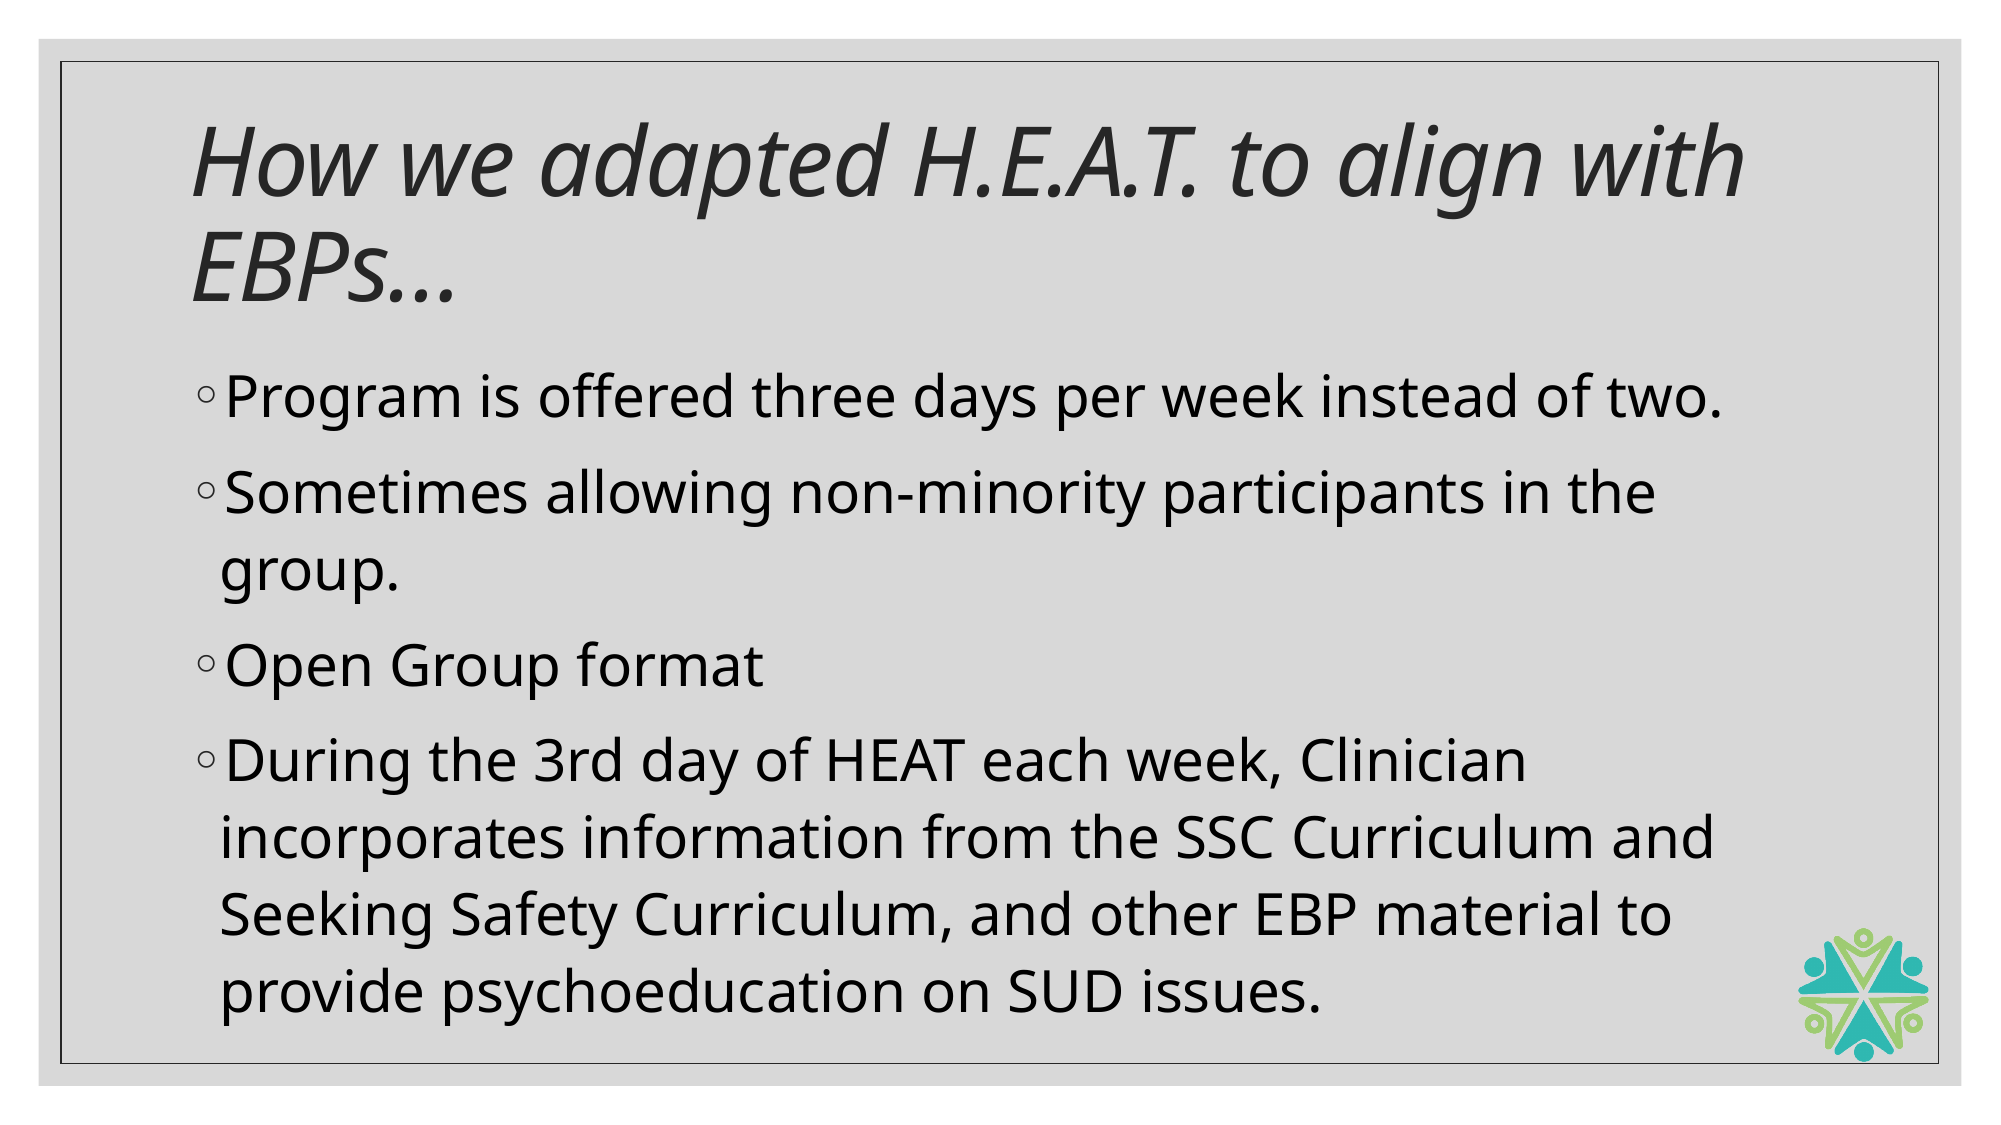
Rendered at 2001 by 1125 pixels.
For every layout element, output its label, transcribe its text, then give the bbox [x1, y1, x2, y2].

list Program is offered three days per week instead of two. Sometimes allowing non-minority participants in the group. Open Group format During the 3rd day of HEAT each week, Clinician incorporates information from the SSC Curriculum and Seeking Safety Curriculum, and other EBP material to provide psychoeducation on SUD issues. [174, 345, 1825, 977]
title How we adapted H.E.A.T. to align with EBPs… [174, 105, 1825, 331]
picture [1798, 928, 1929, 1062]
